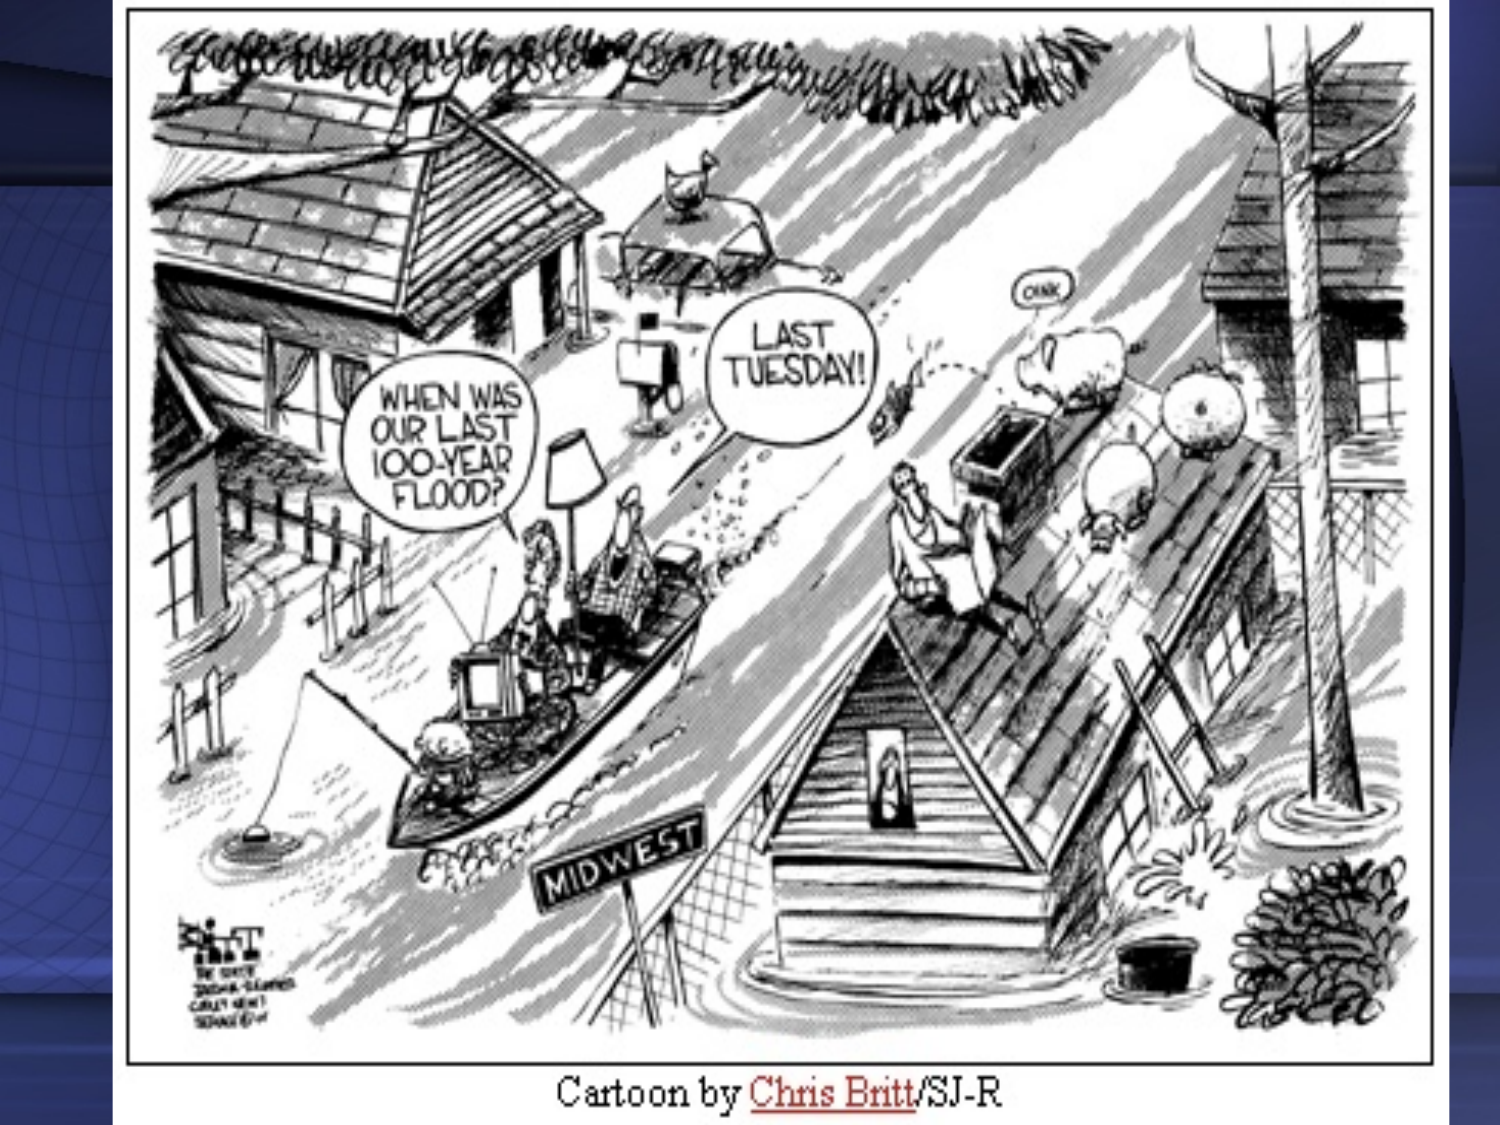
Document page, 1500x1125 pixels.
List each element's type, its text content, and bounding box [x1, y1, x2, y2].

picture [0, 0, 112, 1125]
slide_number 2 [1453, 1037, 1463, 1101]
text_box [112, 0, 1451, 1125]
picture [1451, 0, 1500, 1125]
